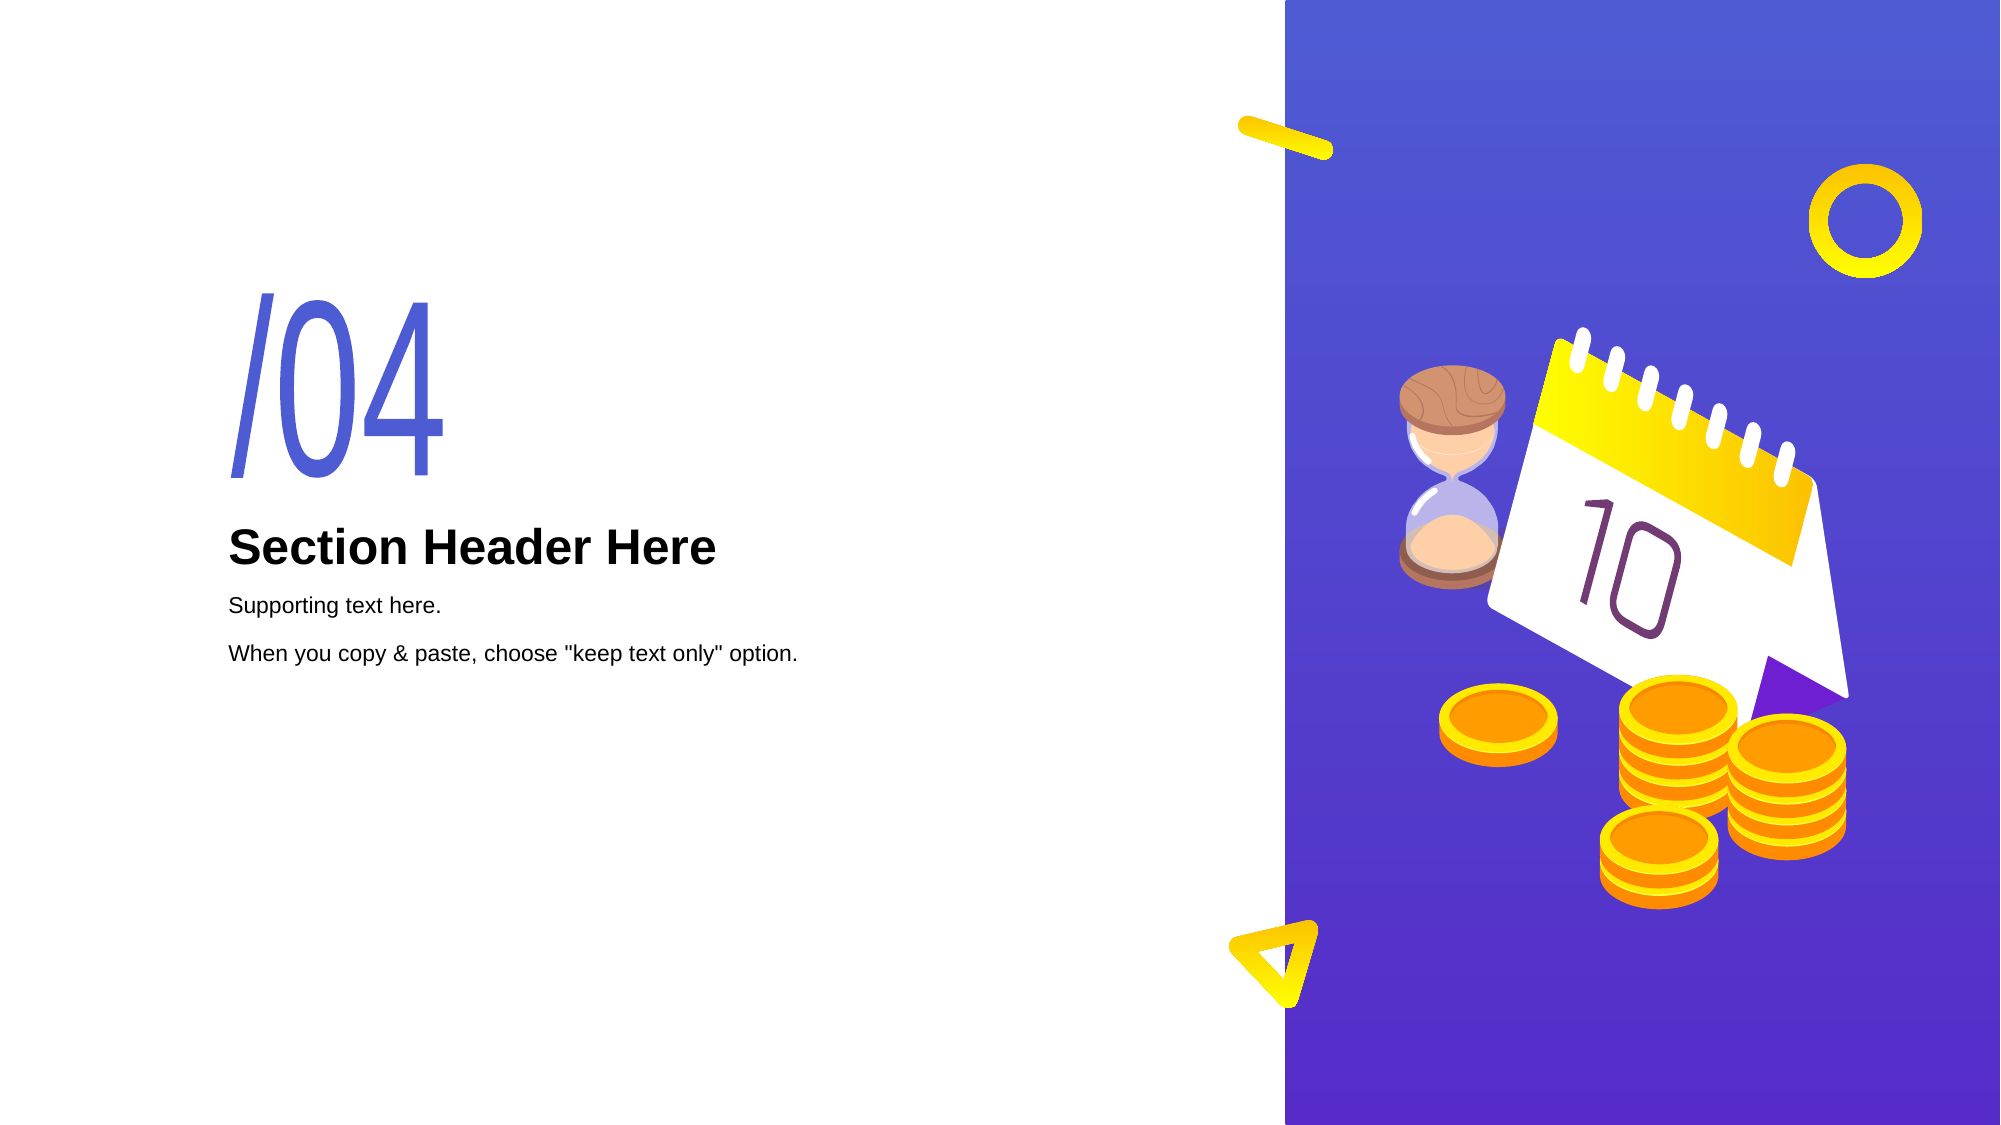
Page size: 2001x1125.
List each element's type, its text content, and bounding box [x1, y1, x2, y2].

list Supporting text here. When you copy & paste, choose "keep text only" option. [213, 582, 1103, 750]
title Section Header Here [213, 436, 1103, 582]
